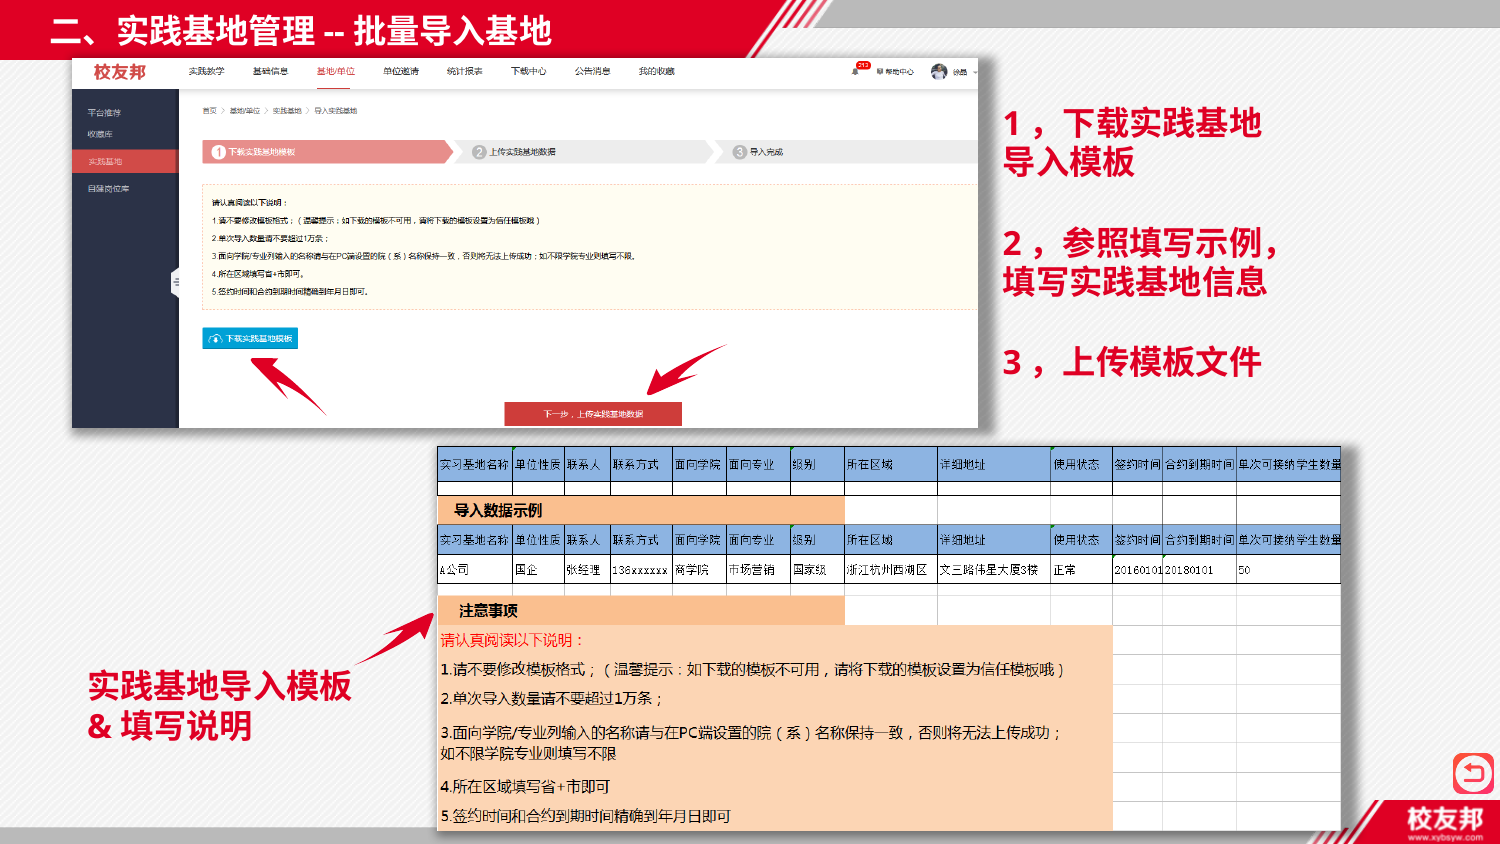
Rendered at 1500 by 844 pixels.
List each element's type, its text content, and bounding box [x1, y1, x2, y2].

text_box 1，下载实践基地导入模板 2，参照填写示例，填写实践基地信息 3，上传模板文件 [987, 94, 1293, 389]
text_box [353, 611, 435, 667]
picture [0, 0, 1500, 844]
text_box 二、实践基地管理--批量导入基地 [34, 3, 604, 58]
text_box 实践基地导入模板 &填写说明 [72, 657, 436, 753]
